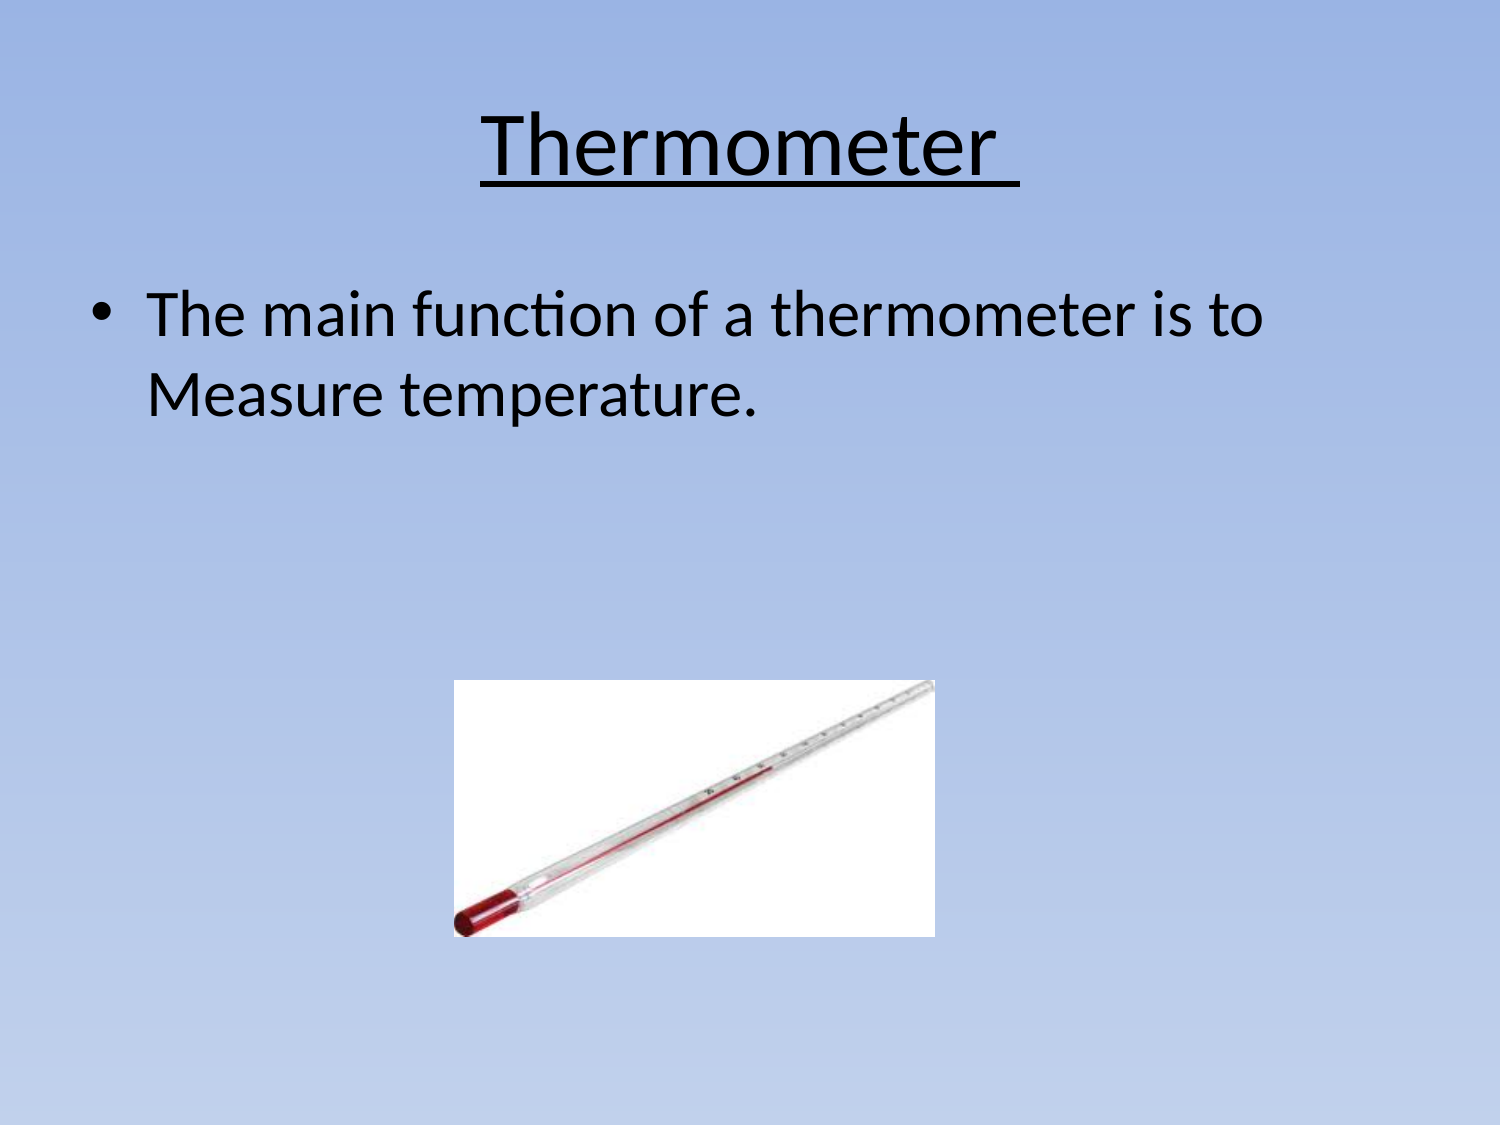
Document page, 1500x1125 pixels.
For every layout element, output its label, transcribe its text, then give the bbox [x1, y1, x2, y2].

picture [454, 680, 935, 938]
list The main function of a thermometer is to Measure temperature. [75, 262, 1425, 1005]
title Thermometer [75, 45, 1425, 233]
